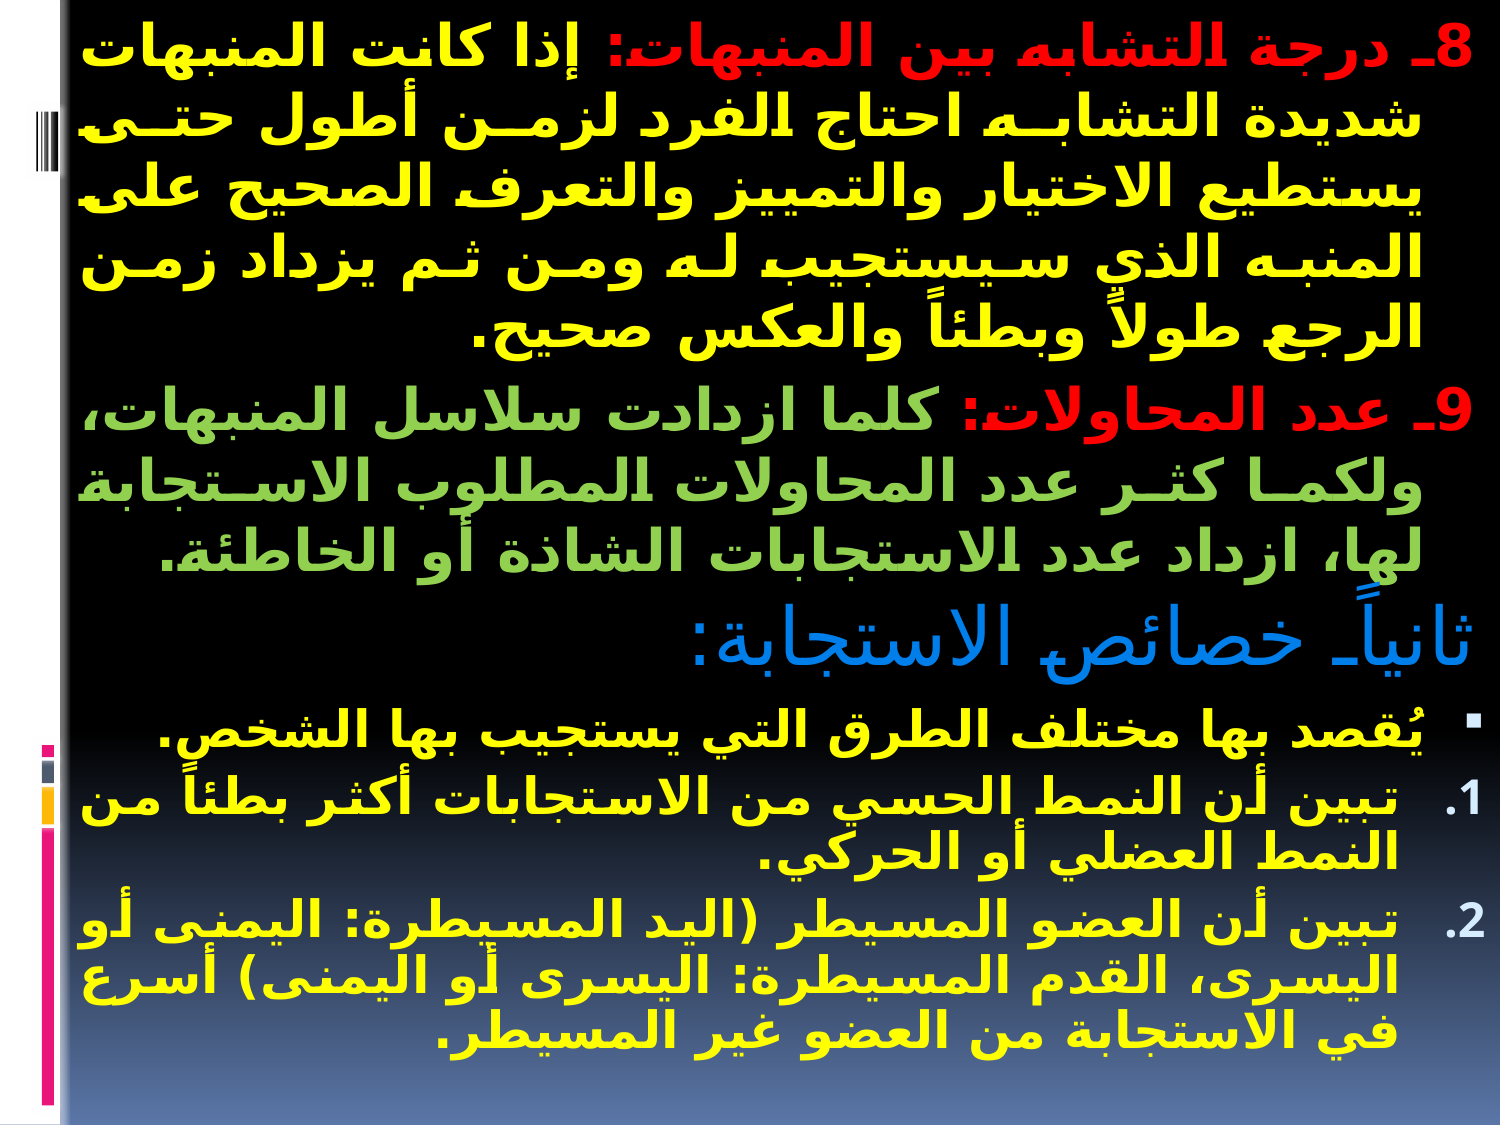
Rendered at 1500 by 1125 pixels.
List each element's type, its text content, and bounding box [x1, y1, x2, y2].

list 8ـ درجة التشابه بين المنبهات: إذا كانت المنبهات شديدة التشابه احتاج الفرد لزمن أطول حتى يستطيع الاختيار والتمييز والتعرف الصحيح على المنبه الذي سيستجيب له ومن ثم يزداد زمن الرجع طولاً وبطئاً والعكس صحيح. 9ـ عدد المحاولات: كلما ازدادت سلاسل المنبهات، ولكما كثر عدد المحاولات المطلوب الاستجابة لها، ازداد عدد الاستجابات الشاذة أو الخاطئة. ثانياًـ خصائص الاستجابة: يُقصد بها مختلف الطرق التي يستجيب بها الشخص. تبين أن النمط الحسي من الاستجابات أكثر بطئاً من النمط العضلي أو الحركي. تبين أن العضو المسيطر (اليد المسيطرة: اليمنى أو اليسرى، القدم المسيطرة: اليسرى أو اليمنى) أسرع في الاستجابة من العضو غير المسيطر. [64, 0, 1500, 1125]
